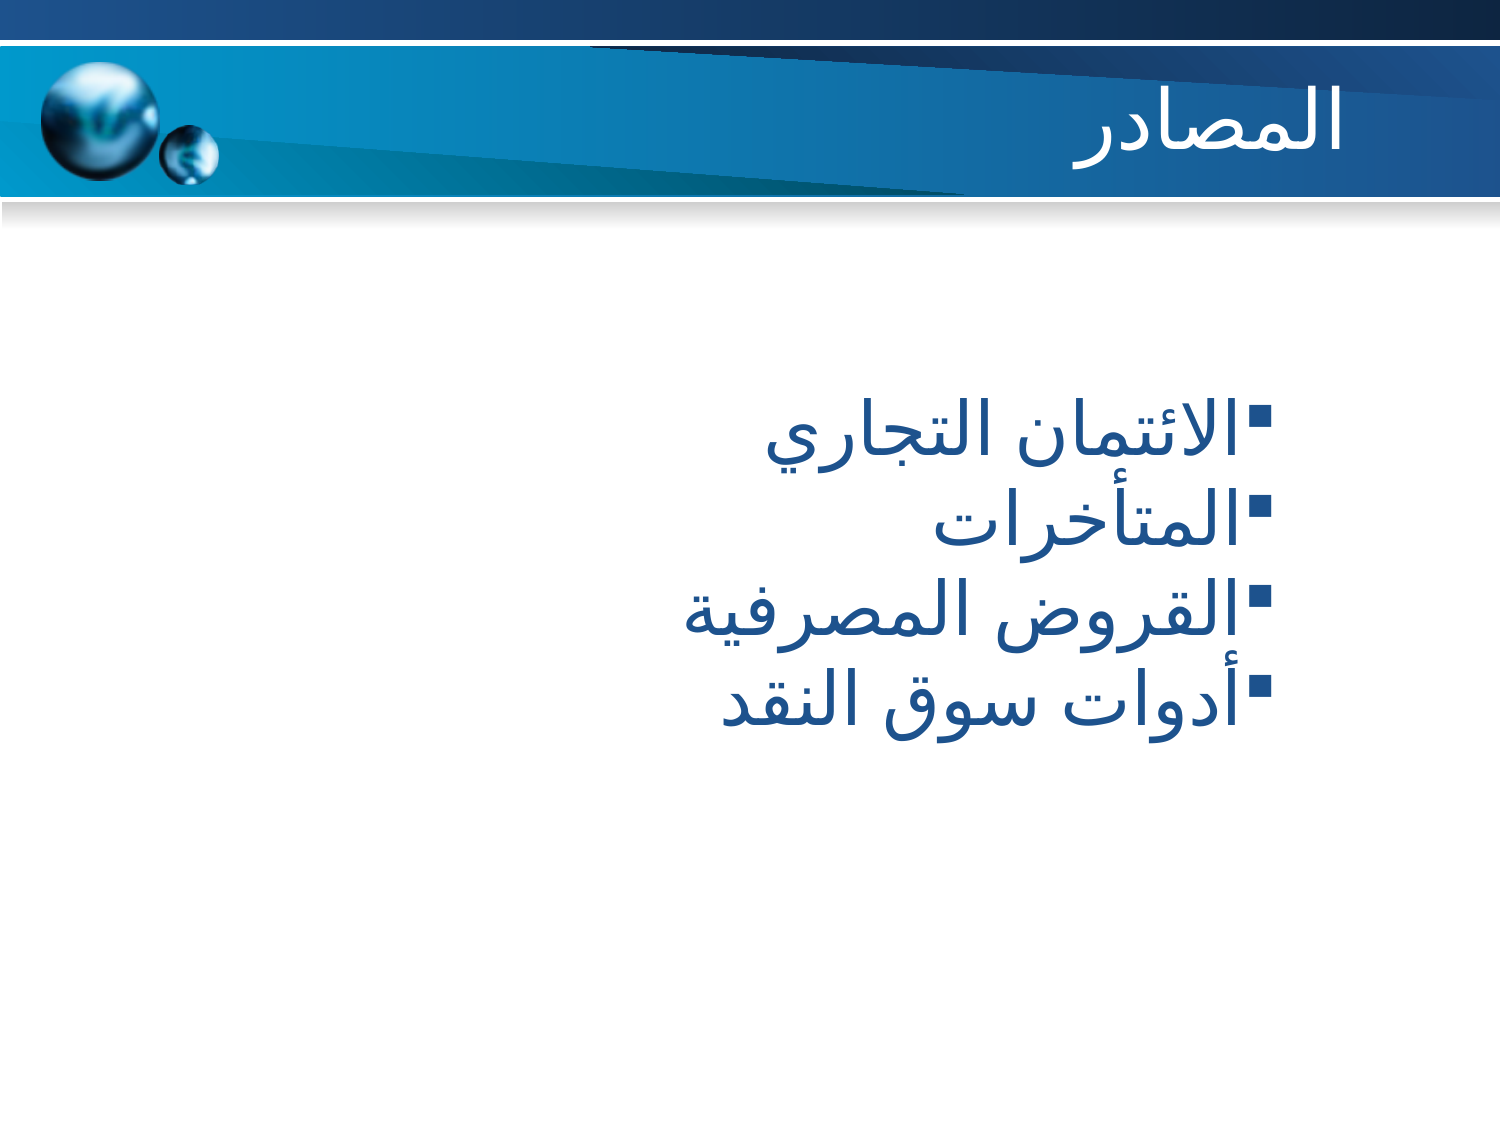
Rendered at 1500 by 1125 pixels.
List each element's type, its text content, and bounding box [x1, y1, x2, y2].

title المصادر [274, 44, 1363, 188]
picture [42, 63, 159, 180]
picture [160, 126, 218, 184]
text_box الائتمان التجاري المتأخرات القروض المصرفية أدوات سوق النقد [230, 373, 1294, 749]
